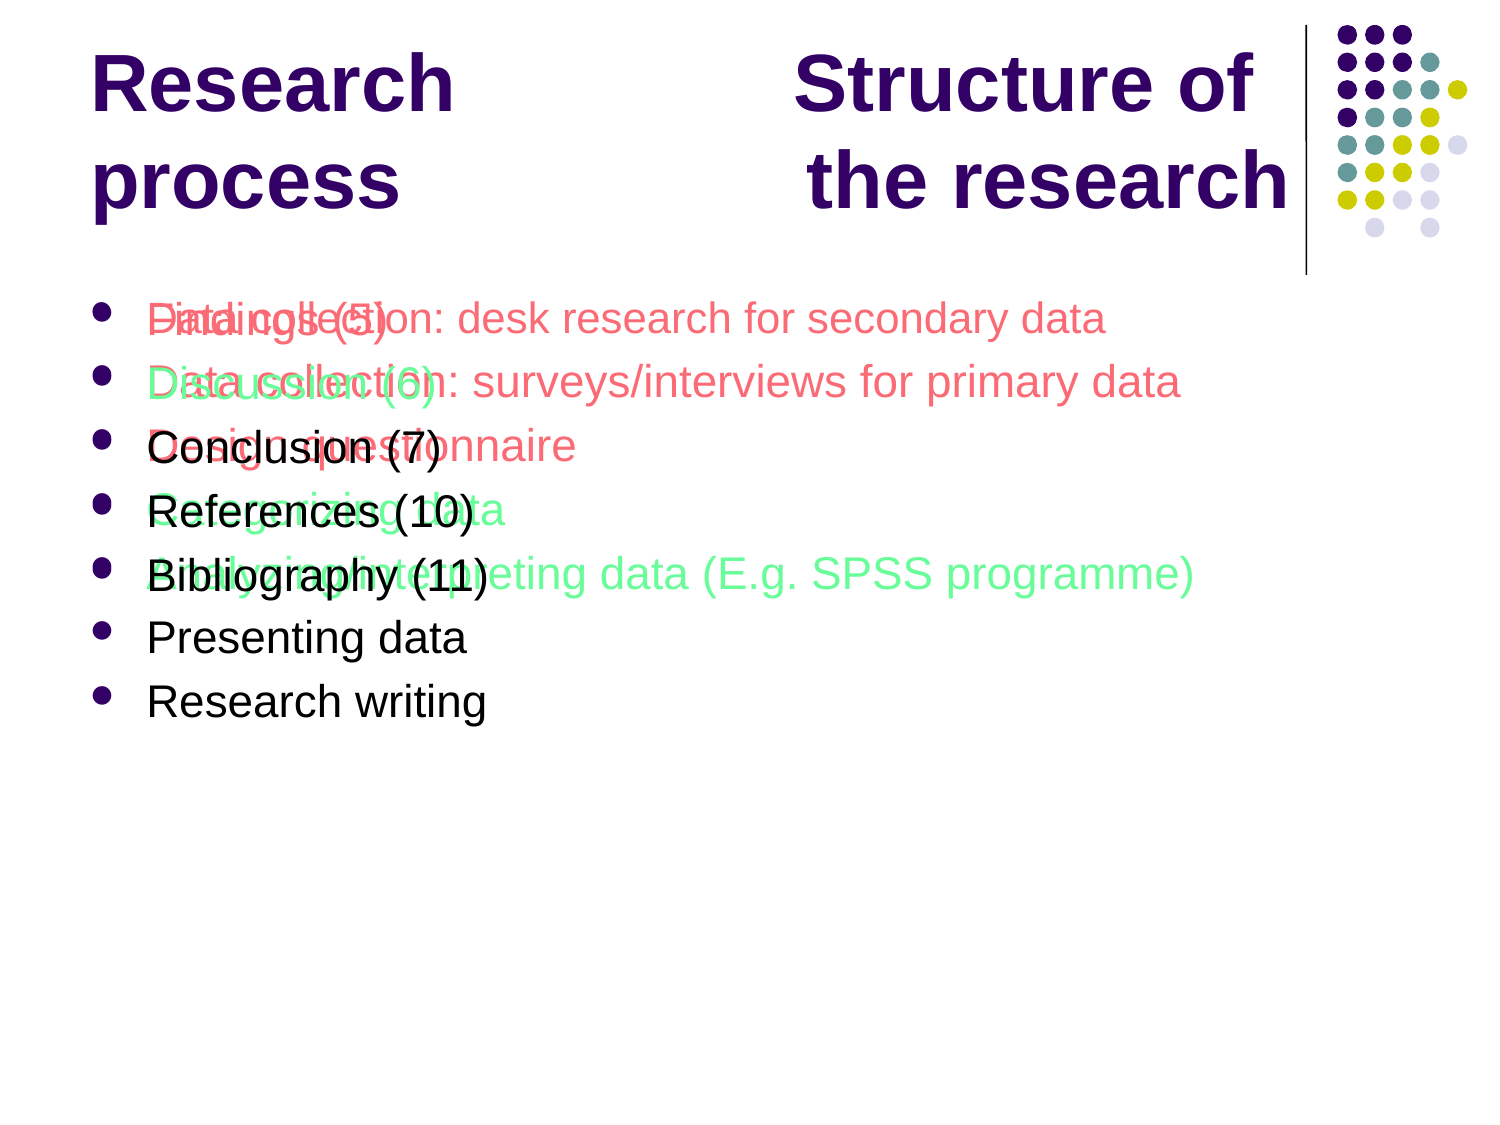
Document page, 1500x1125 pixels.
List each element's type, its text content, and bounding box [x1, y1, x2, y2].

title Research Structure of process the research [74, 19, 1313, 233]
list Findings (5) Discussion (6) Conclusion (7) References (10) Bibliography (11) [74, 281, 1426, 1006]
